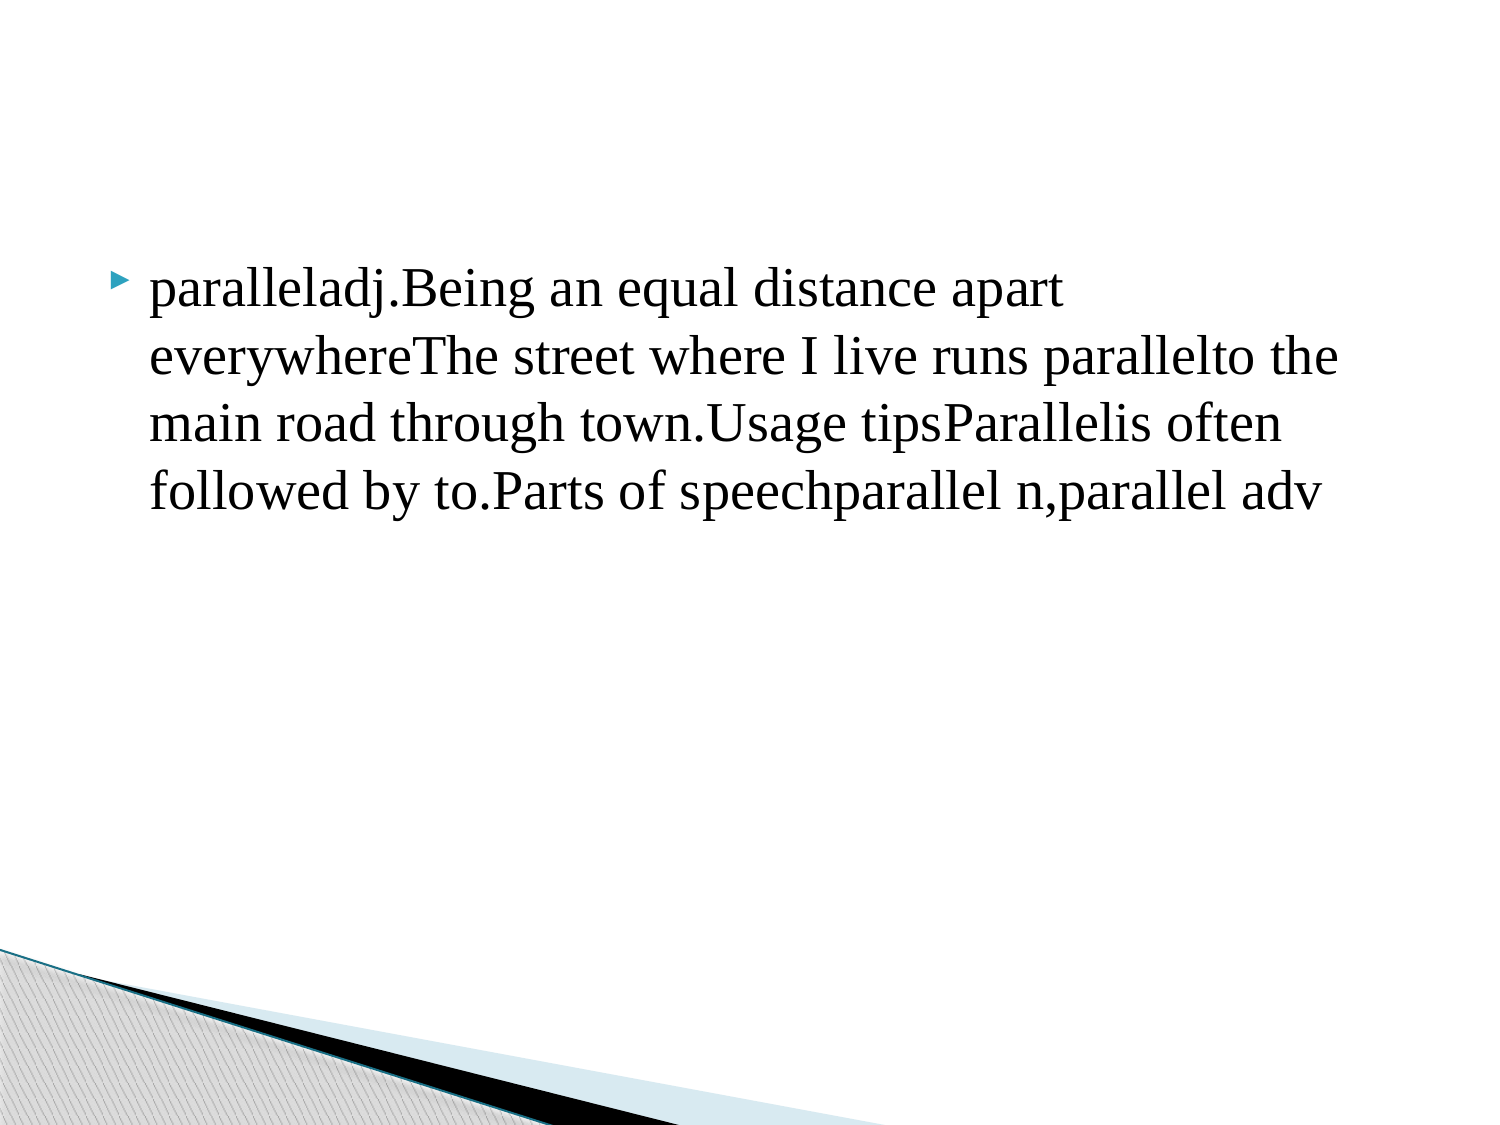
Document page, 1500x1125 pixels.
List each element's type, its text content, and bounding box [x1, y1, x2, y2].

list paralleladj.Being an equal distance apart everywhereThe street where I live runs parallelto the main road through town.Usage tipsParallelis often followed by to.Parts of speechparallel n,parallel adv [75, 243, 1425, 986]
